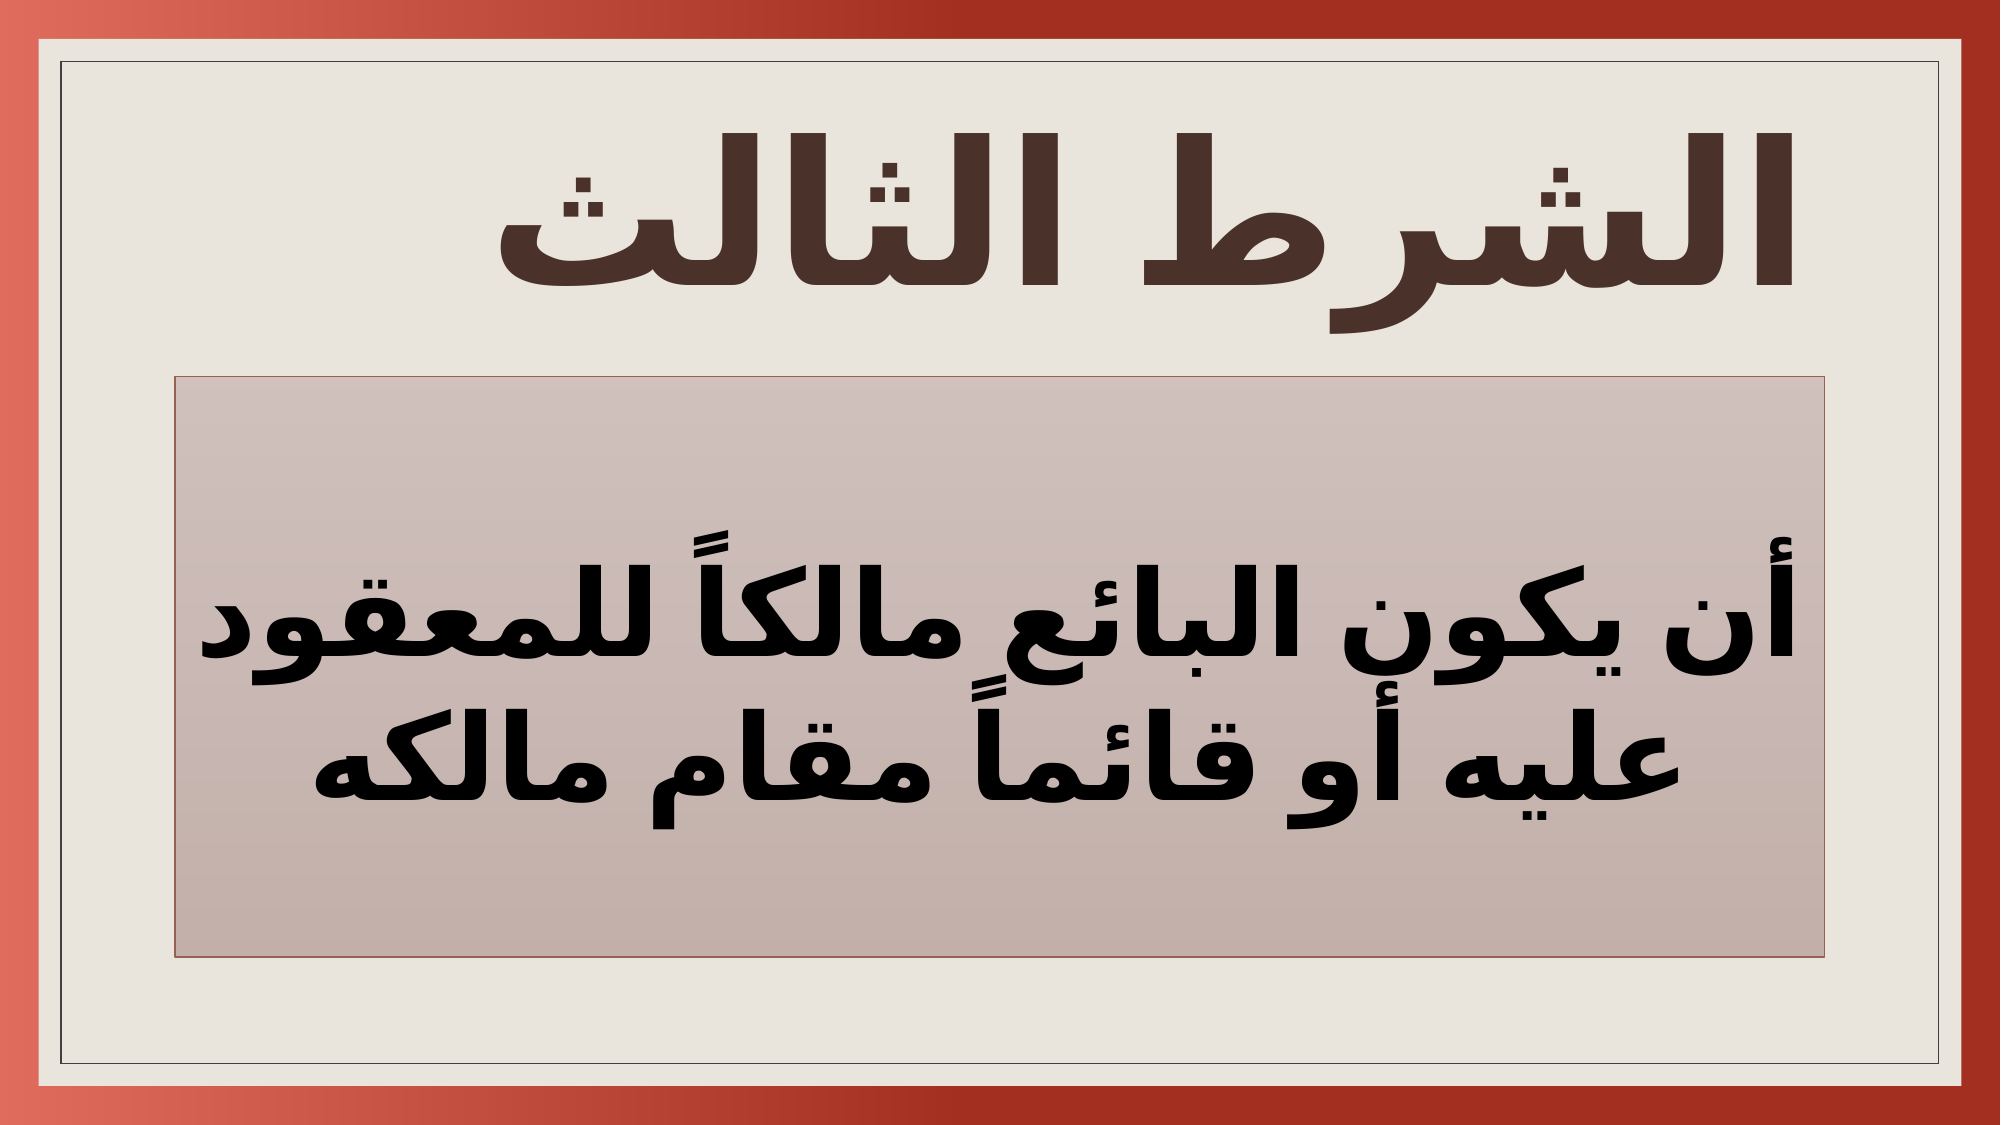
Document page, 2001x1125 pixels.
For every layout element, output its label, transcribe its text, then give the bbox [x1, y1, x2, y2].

list أن يكون البائع مالكاً للمعقود عليه أو قائماً مقام مالكه [174, 376, 1825, 958]
title الشرط الثالث [174, 92, 1825, 349]
